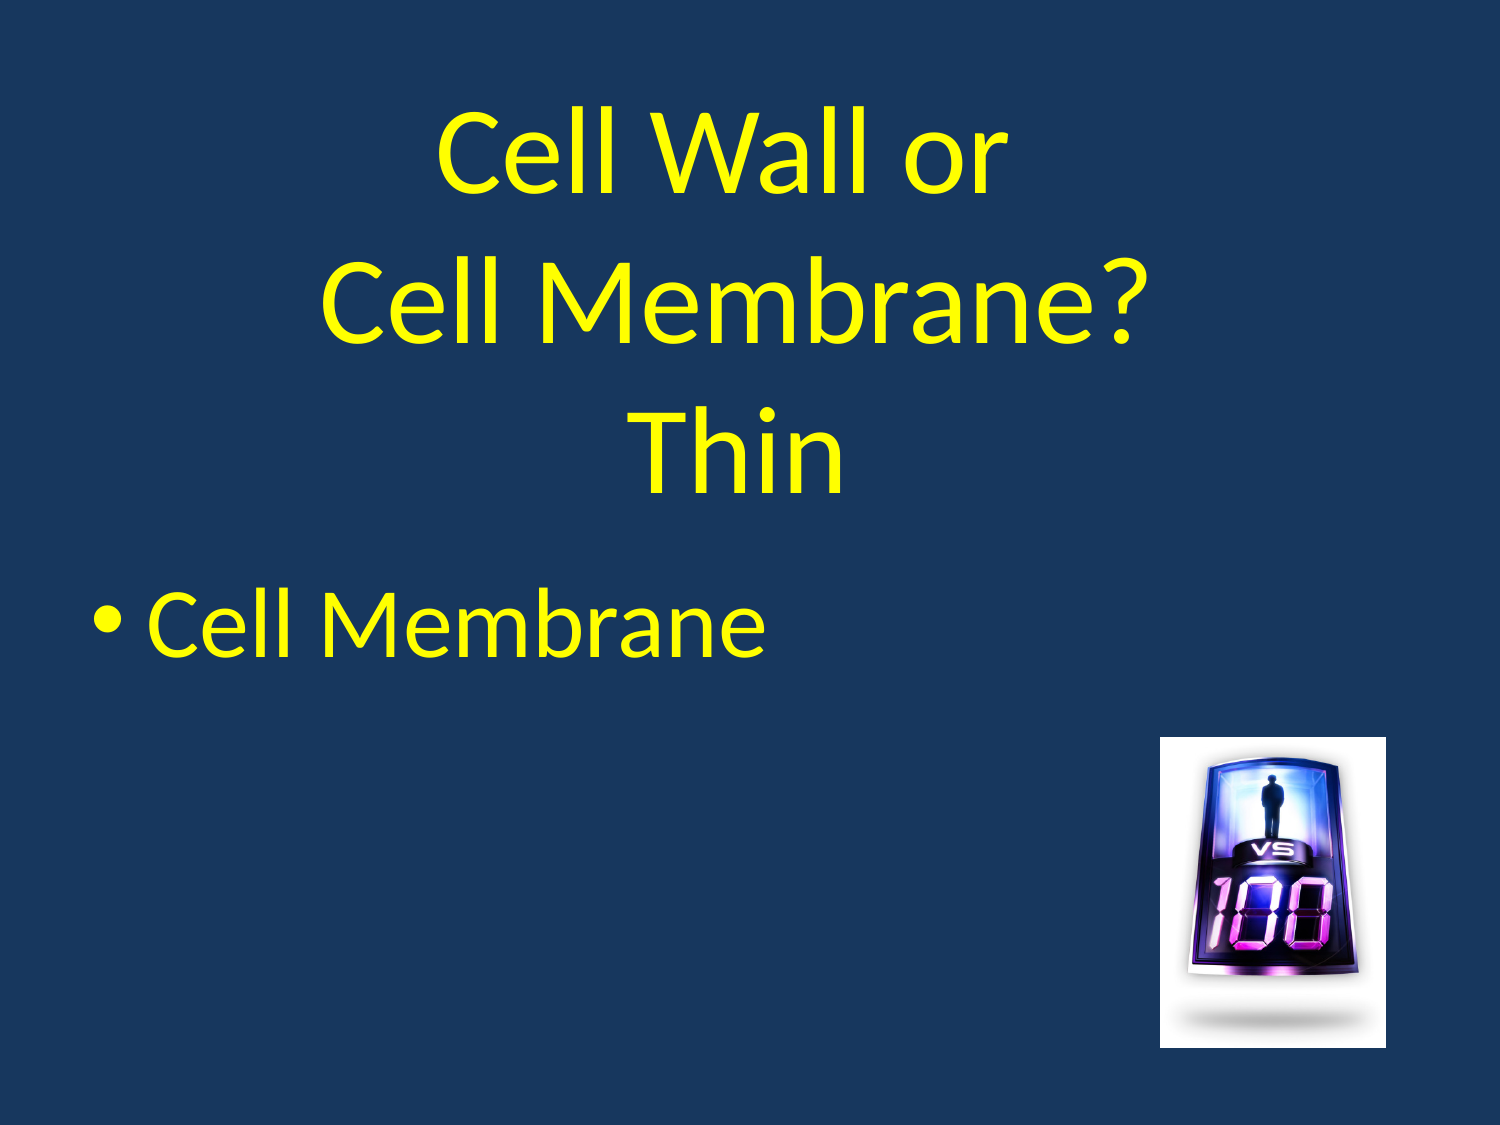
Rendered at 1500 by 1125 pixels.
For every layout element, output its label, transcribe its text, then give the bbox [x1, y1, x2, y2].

title Cell Wall or Cell Membrane? Thin [62, 200, 1413, 388]
list Cell Membrane [75, 549, 1425, 725]
picture [1160, 737, 1386, 1049]
